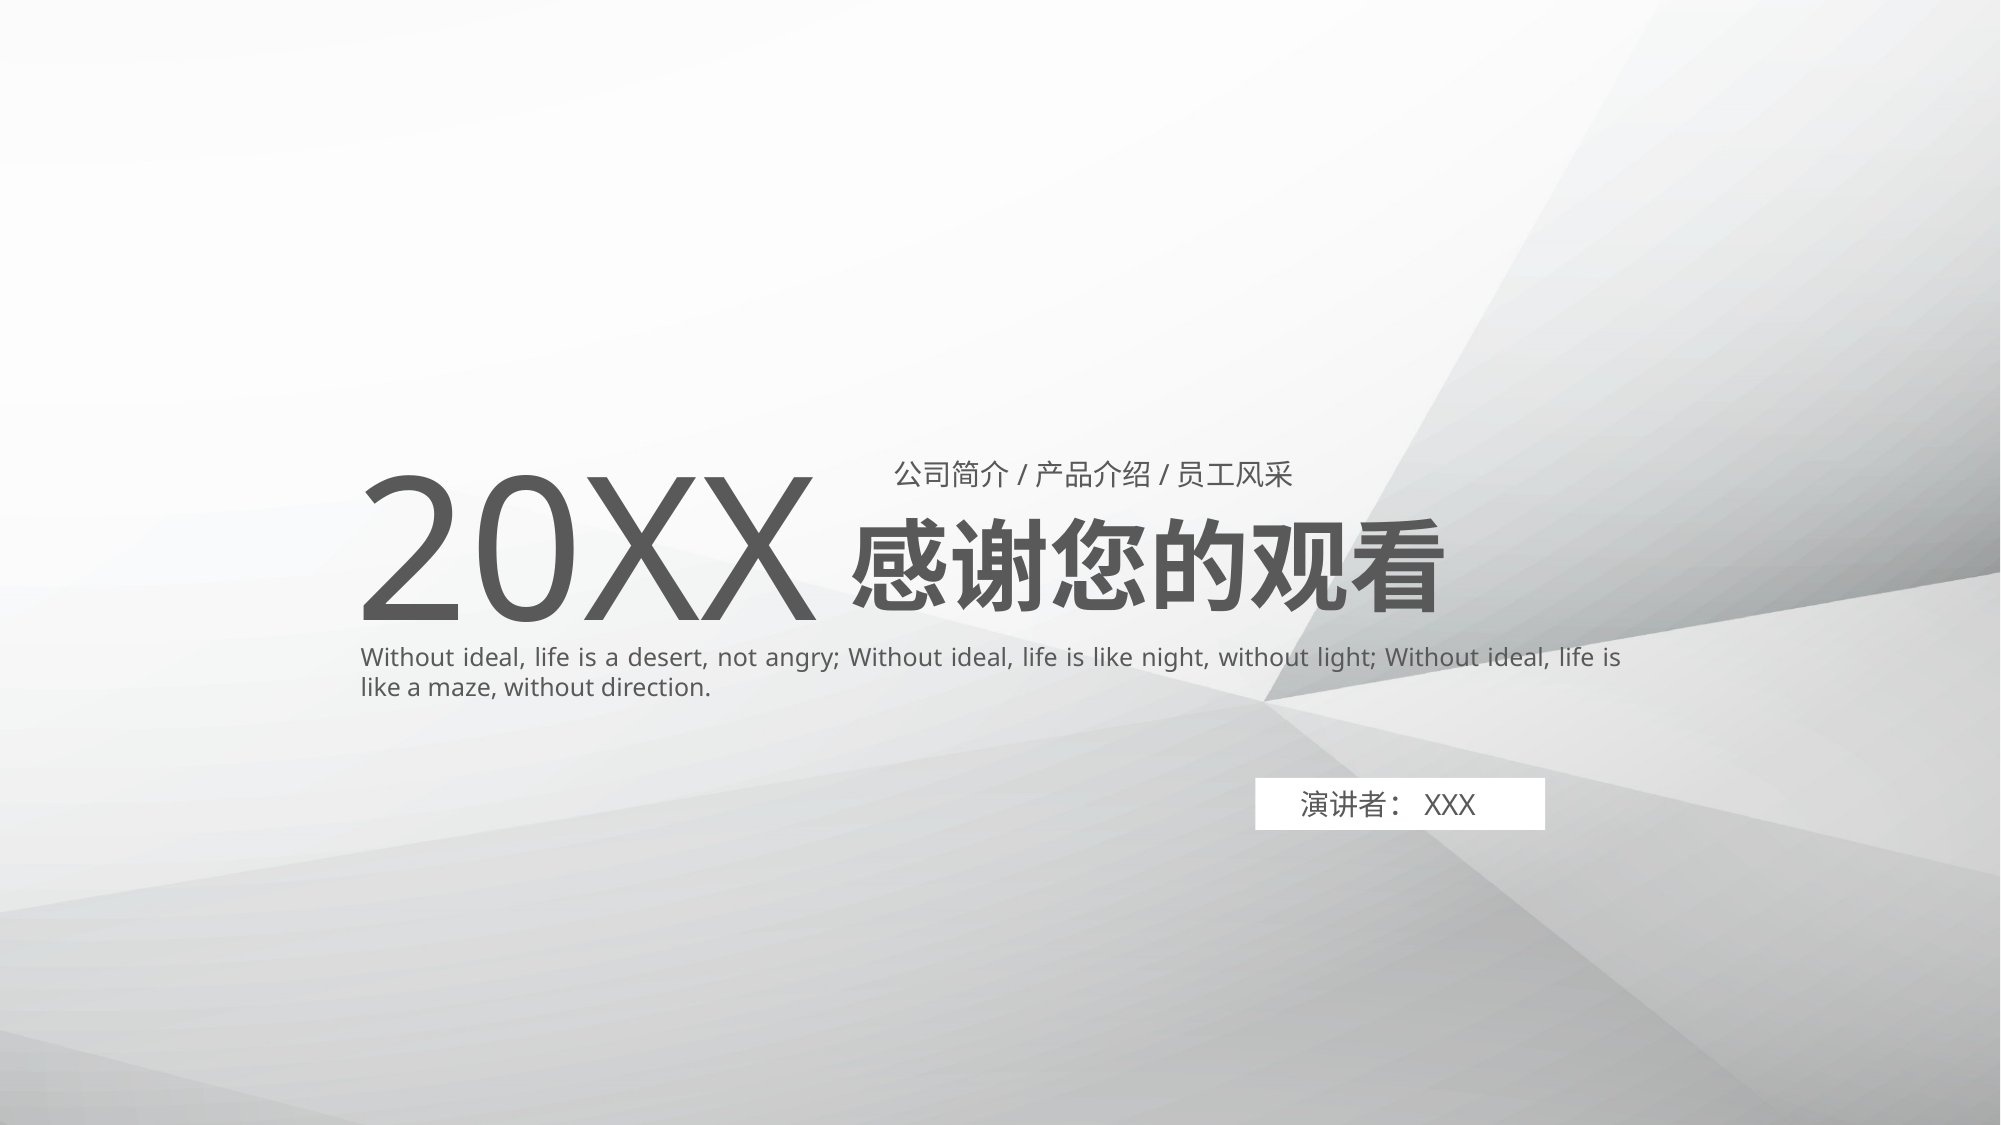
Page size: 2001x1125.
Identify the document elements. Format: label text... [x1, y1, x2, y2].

text_box 公司简介/产品介绍/员工风采 [879, 413, 1616, 499]
text_box 感谢您的观看 [879, 495, 1665, 631]
text_box 20XX [294, 413, 879, 669]
picture [0, 0, 2001, 1125]
text_box Without ideal, life is a desert, not angry; Without ideal, life is like night, without light; Without ideal, life is like a maze, without direction. [345, 633, 1639, 709]
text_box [1255, 777, 1546, 830]
